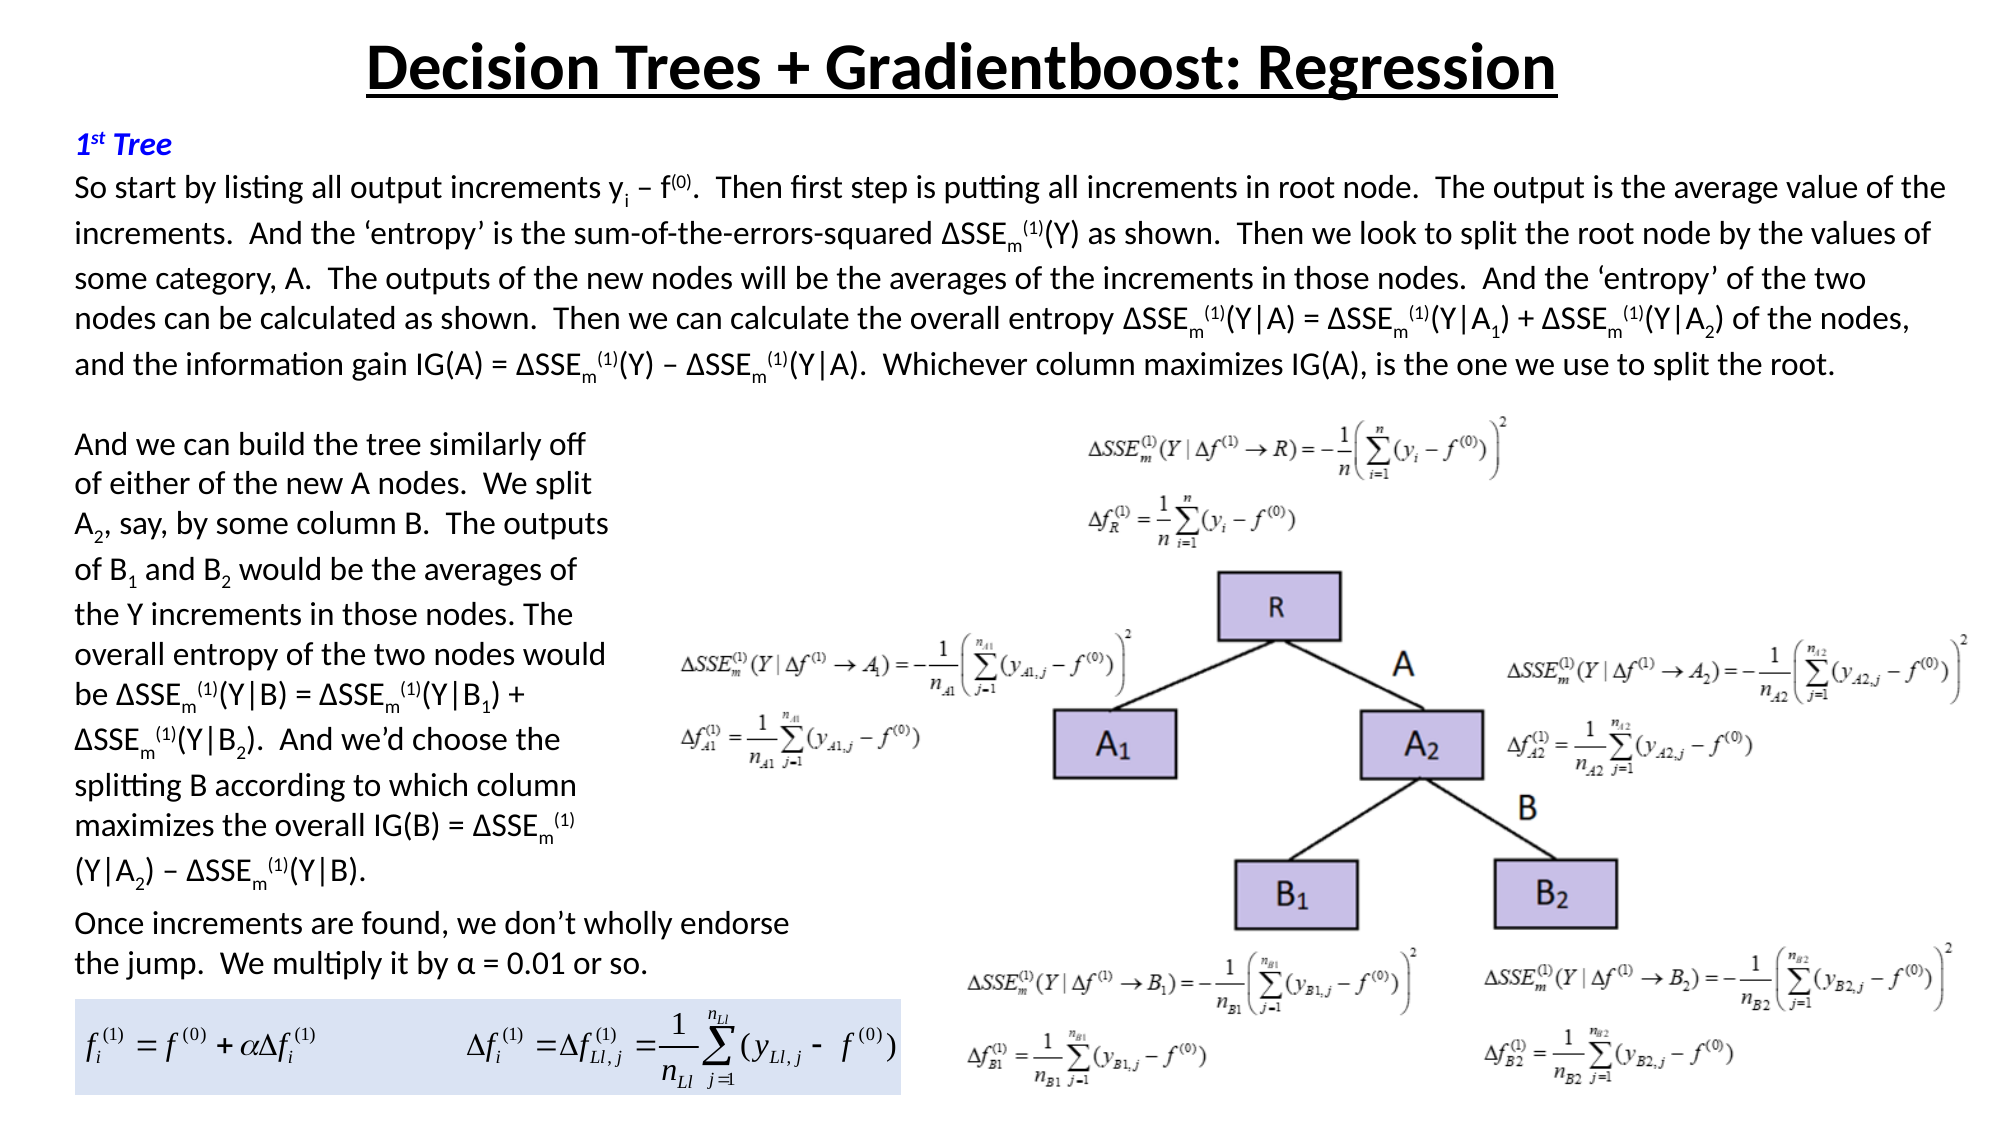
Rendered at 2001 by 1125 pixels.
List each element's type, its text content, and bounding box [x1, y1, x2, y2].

text_box 1st Tree [59, 114, 237, 158]
text_box Decision Trees + Gradientboost: Regression [351, 15, 1667, 111]
text_box Once increments are found, we don’t wholly endorse the jump. We multiply it by α = 0.01 or so. [59, 893, 663, 989]
text_box And we can build the tree similarly off of either of the new A nodes. We split A2, say, by some column B. The outputs of B1 and B2 would be the averages of the Y increments in those nodes. The overall entropy of the two nodes would be ΔSSEm(1)(Y|B) = ΔSSEm(1)(Y|B1) + ΔSSEm(1)(Y|B2). And we’d choose the splitting B according to which column maximizes the overall IG(B) = ΔSSEm(1)(Y|A2) – ΔSSEm(1)(Y|B). [59, 414, 629, 893]
text_box So start by listing all output increments yi – f(0). Then first step is putting all increments in root node. The output is the average value of the increments. And the ‘entropy’ is the sum-of-the-errors-squared ΔSSEm(1)(Y) as shown. Then we look to split the root node by the values of some category, A. The outputs of the new nodes will be the averages of the increments in those nodes. And the ‘entropy’ of the two nodes can be calculated as shown. Then we can calculate the overall entropy ΔSSEm(1)(Y|A) = ΔSSEm(1)(Y|A1) + ΔSSEm(1)(Y|A2) of the nodes, and the information gain IG(A) = ΔSSEm(1)(Y) – ΔSSEm(1)(Y|A). Whichever column maximizes IG(A), is the one we use to split the root. [59, 158, 1973, 395]
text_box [75, 999, 902, 1096]
picture [663, 400, 1973, 1102]
